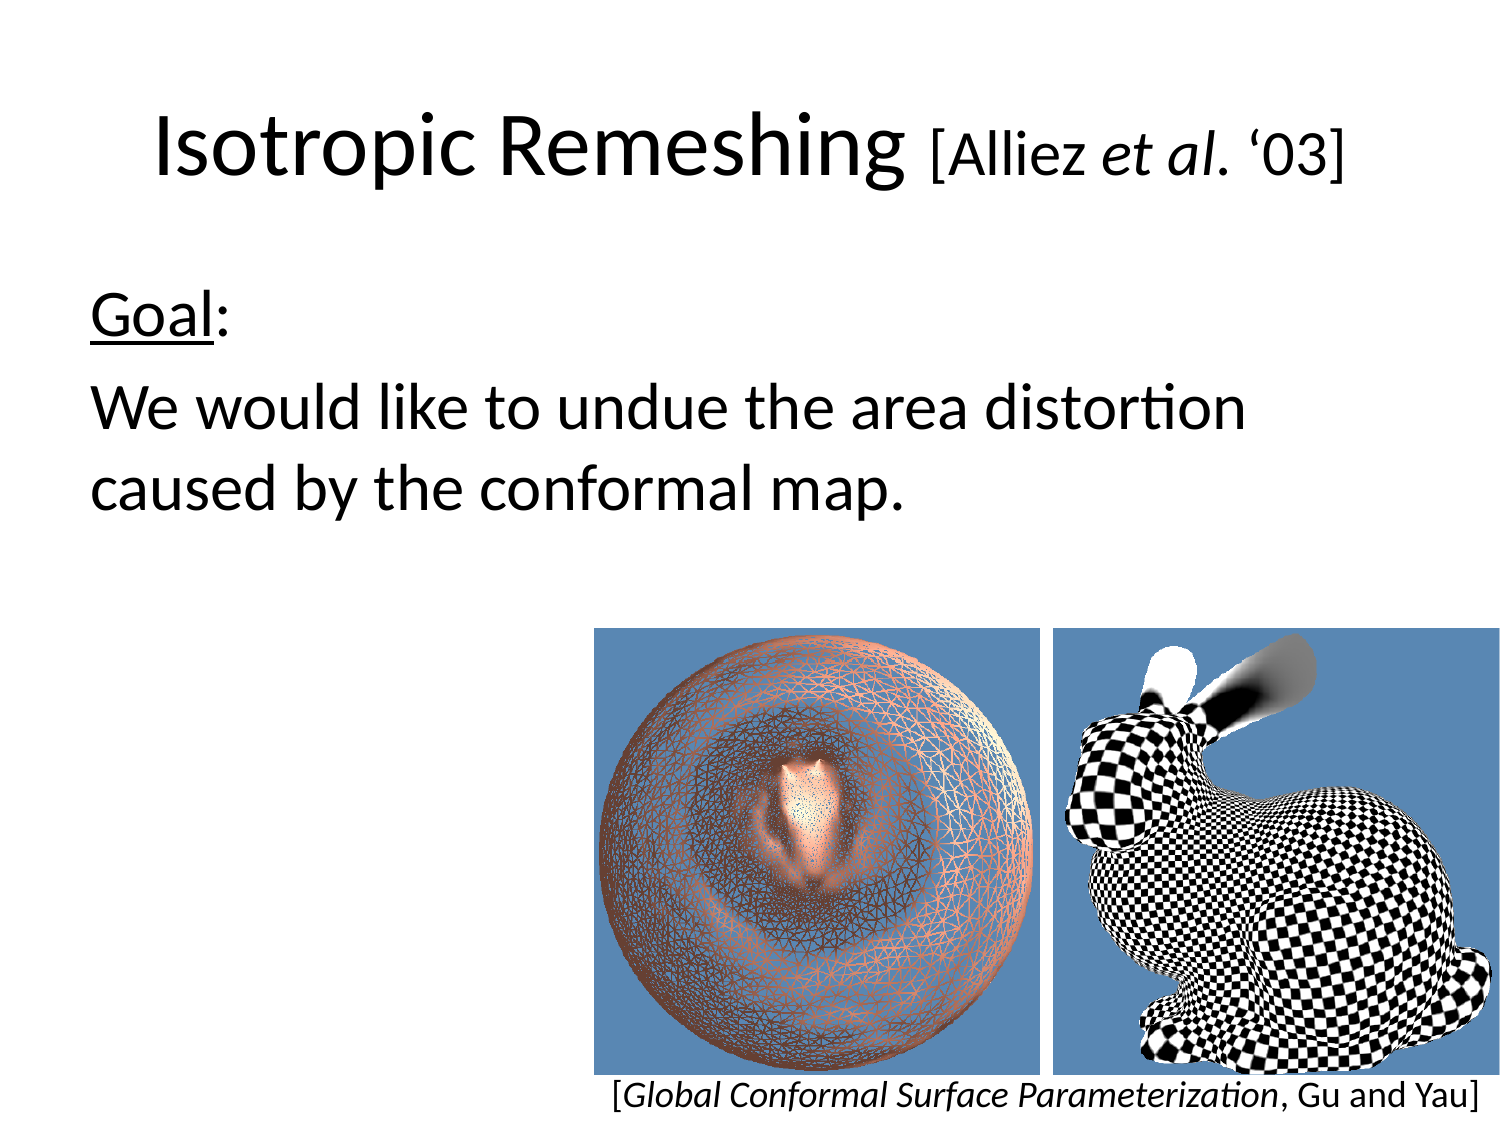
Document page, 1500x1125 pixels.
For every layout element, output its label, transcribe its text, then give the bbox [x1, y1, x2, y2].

title Isotropic Remeshing [Alliez et al. ‘03] [75, 45, 1425, 233]
list Goal: We would like to undue the area distortion caused by the conformal map. [75, 262, 1425, 1125]
text_box [Global Conformal Surface Parameterization, Gu and Yau] [596, 1083, 1496, 1123]
picture [594, 628, 1500, 1076]
